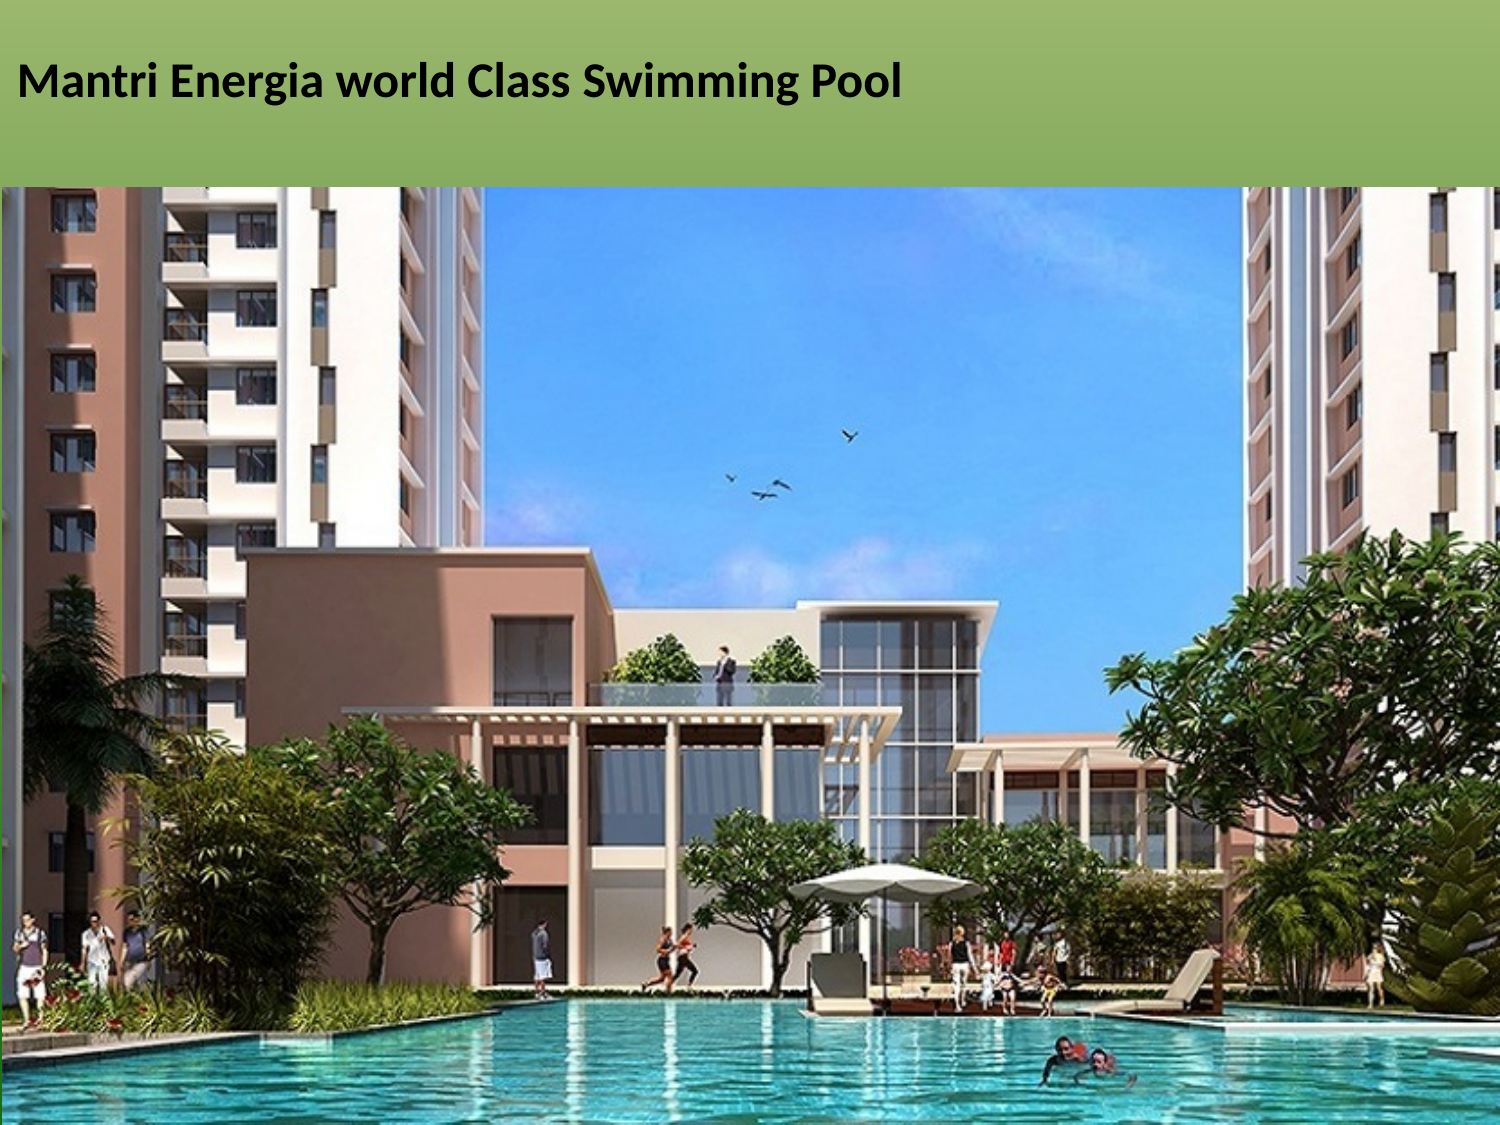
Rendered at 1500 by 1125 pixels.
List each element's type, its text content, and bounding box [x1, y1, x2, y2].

text_box Mantri Energia world Class Swimming Pool [2, 40, 1500, 186]
picture [1, 187, 1500, 1125]
